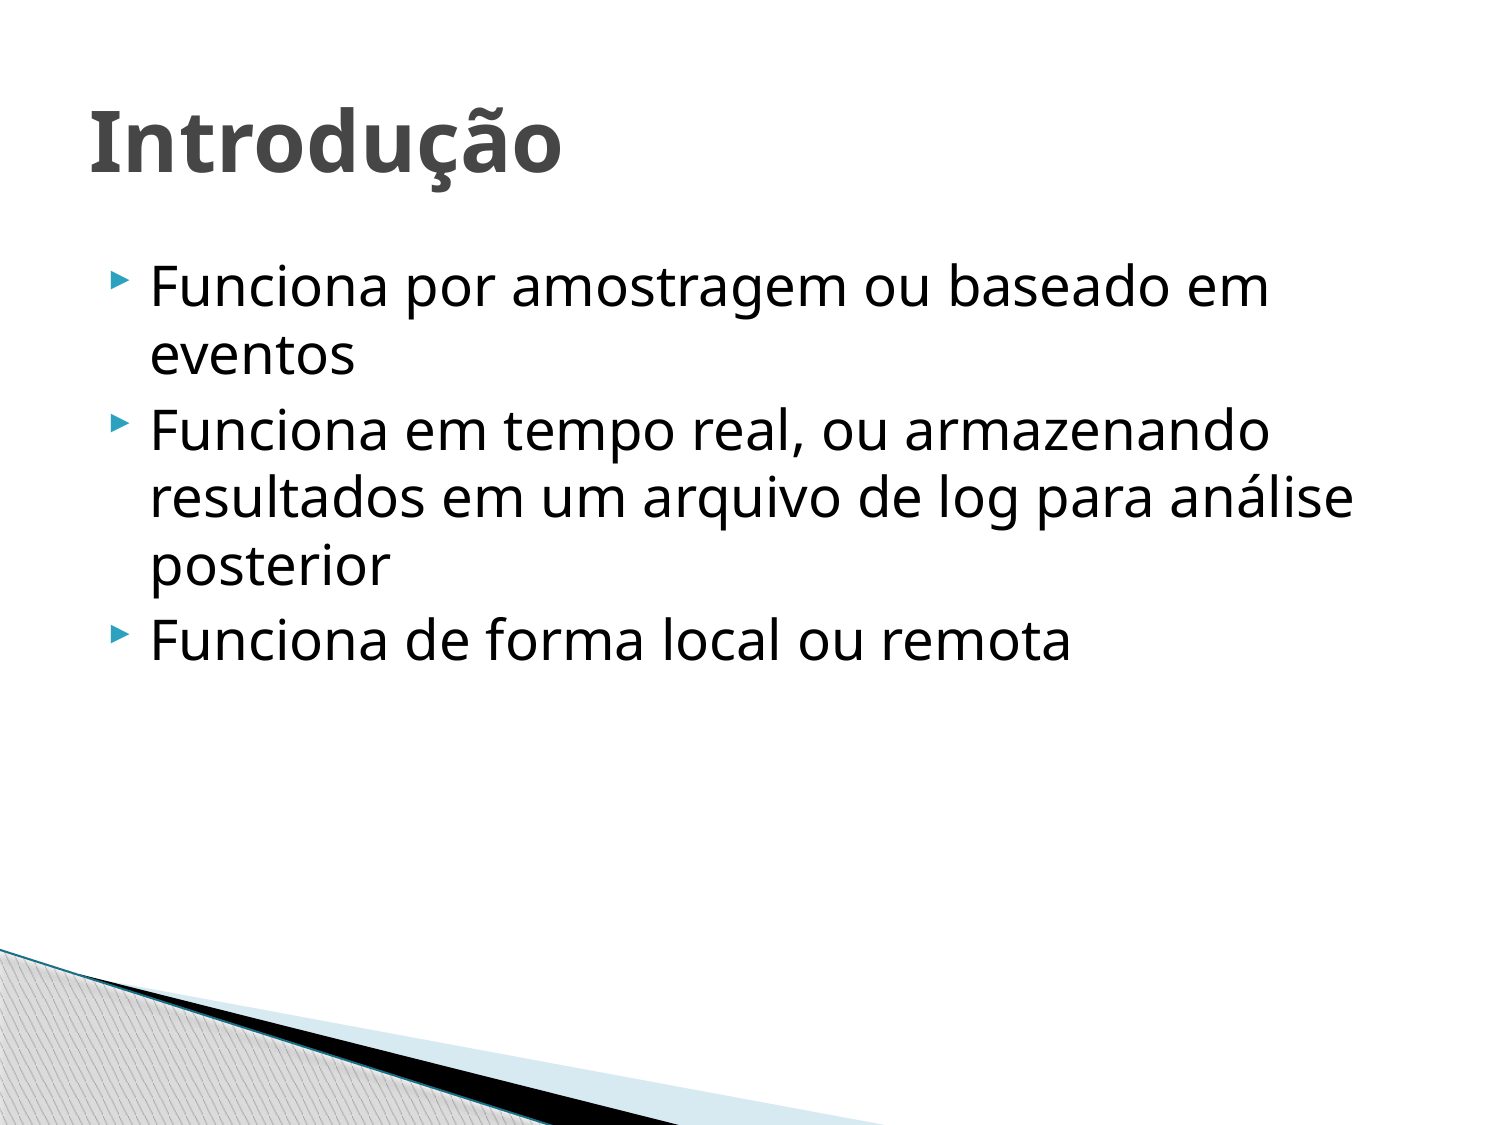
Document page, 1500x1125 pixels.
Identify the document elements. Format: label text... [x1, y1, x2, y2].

list Funciona por amostragem ou baseado em eventos Funciona em tempo real, ou armazenando resultados em um arquivo de log para análise posterior Funciona de forma local ou remota [75, 243, 1425, 986]
title Introdução [75, 45, 1425, 233]
